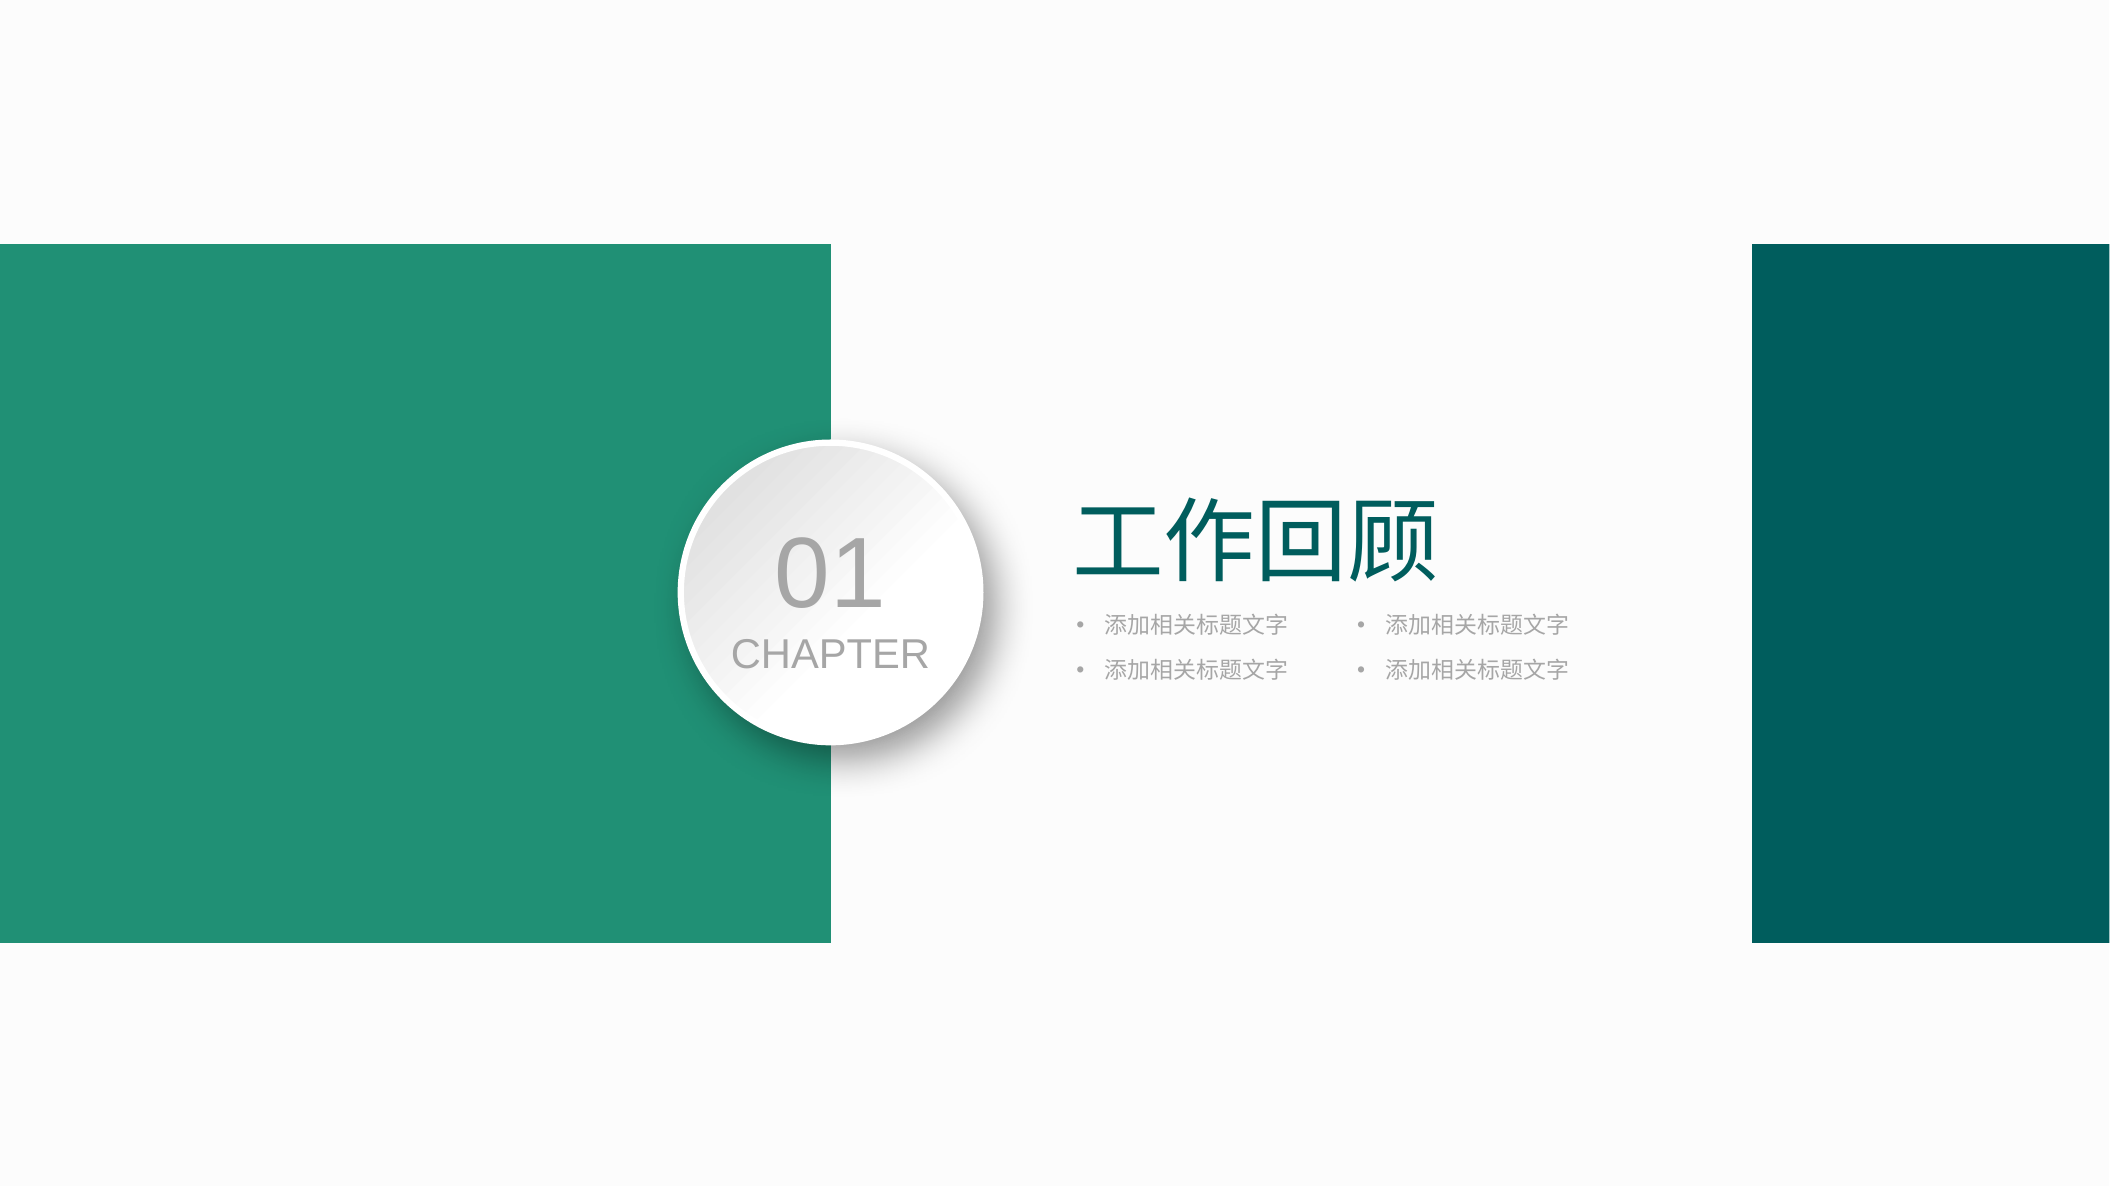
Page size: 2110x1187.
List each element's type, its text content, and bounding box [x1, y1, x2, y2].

text_box [0, 243, 832, 943]
text_box 添加相关标题文字 [1342, 648, 1585, 691]
text_box [679, 441, 982, 744]
text_box 工作回顾 [1072, 482, 1595, 593]
text_box [1751, 243, 2110, 943]
text_box 添加相关标题文字 [1342, 603, 1585, 646]
text_box 添加相关标题文字 [1061, 648, 1304, 691]
text_box 01 CHAPTER [706, 507, 955, 678]
text_box 添加相关标题文字 [1061, 603, 1304, 646]
